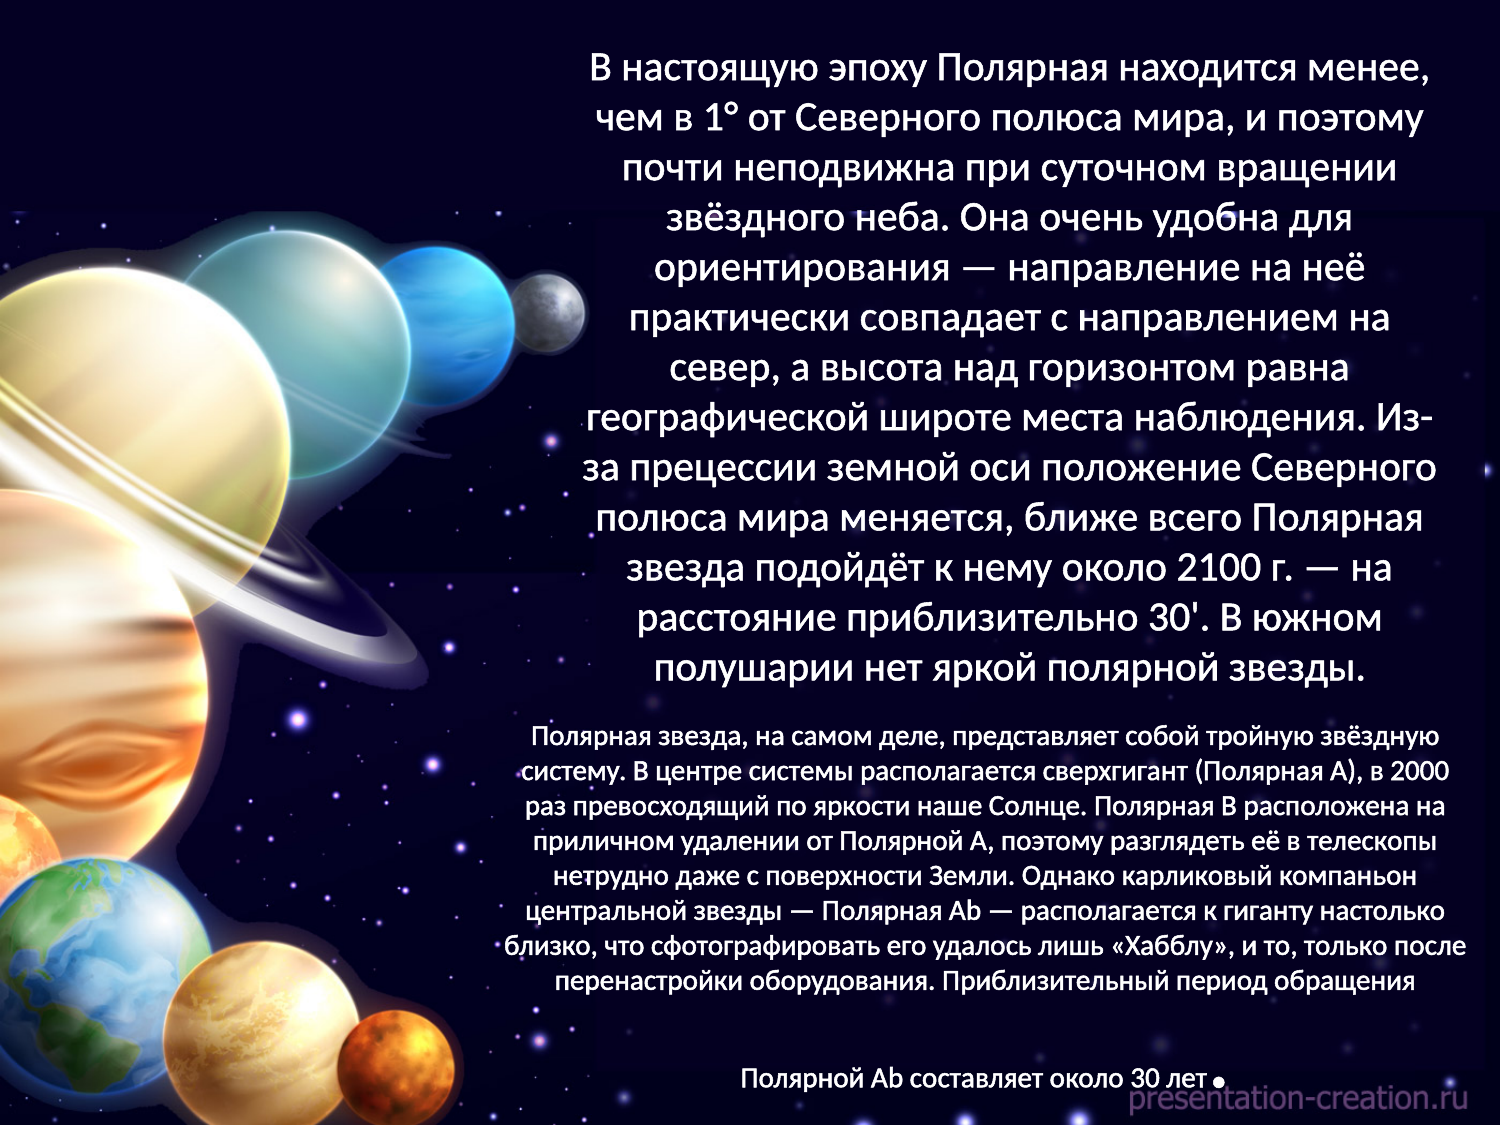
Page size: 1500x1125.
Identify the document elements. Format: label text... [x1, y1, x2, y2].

text_box В настоящую эпоху Полярная находится менее, чем в 1° от Северного полюса мира, и поэтому почти неподвижна при суточном вращении звёздного неба. Она очень удобна для ориентирования — направление на неё практически совпадает с направлением на север, а высота над горизонтом равна географической широте места наблюдения. Из-за прецессии земной оси положение Северного полюса мира меняется, ближе всего Полярная звезда подойдёт к нему около 2100 г. — на расстояние приблизительно 30'. В южном полушарии нет яркой полярной звезды. [560, 30, 1459, 697]
text_box Полярная звезда, на самом деле, представляет собой тройную звёздную систему. В центре системы располагается сверхгигант (Полярная А), в 2000 раз превосходящий по яркости наше Солнце. Полярная B расположена на приличном удалении от Полярной А, поэтому разглядеть её в телескопы нетрудно даже с поверхности Земли. Однако карликовый компаньон центральной звезды — Полярная Ab — располагается к гиганту настолько близко, что сфотографировать его удалось лишь «Хабблу», и то, только после перенастройки оборудования. Приблизительный период обращения Полярной Ab составляет около 30 лет. [483, 708, 1488, 1113]
picture [0, 0, 1500, 1125]
